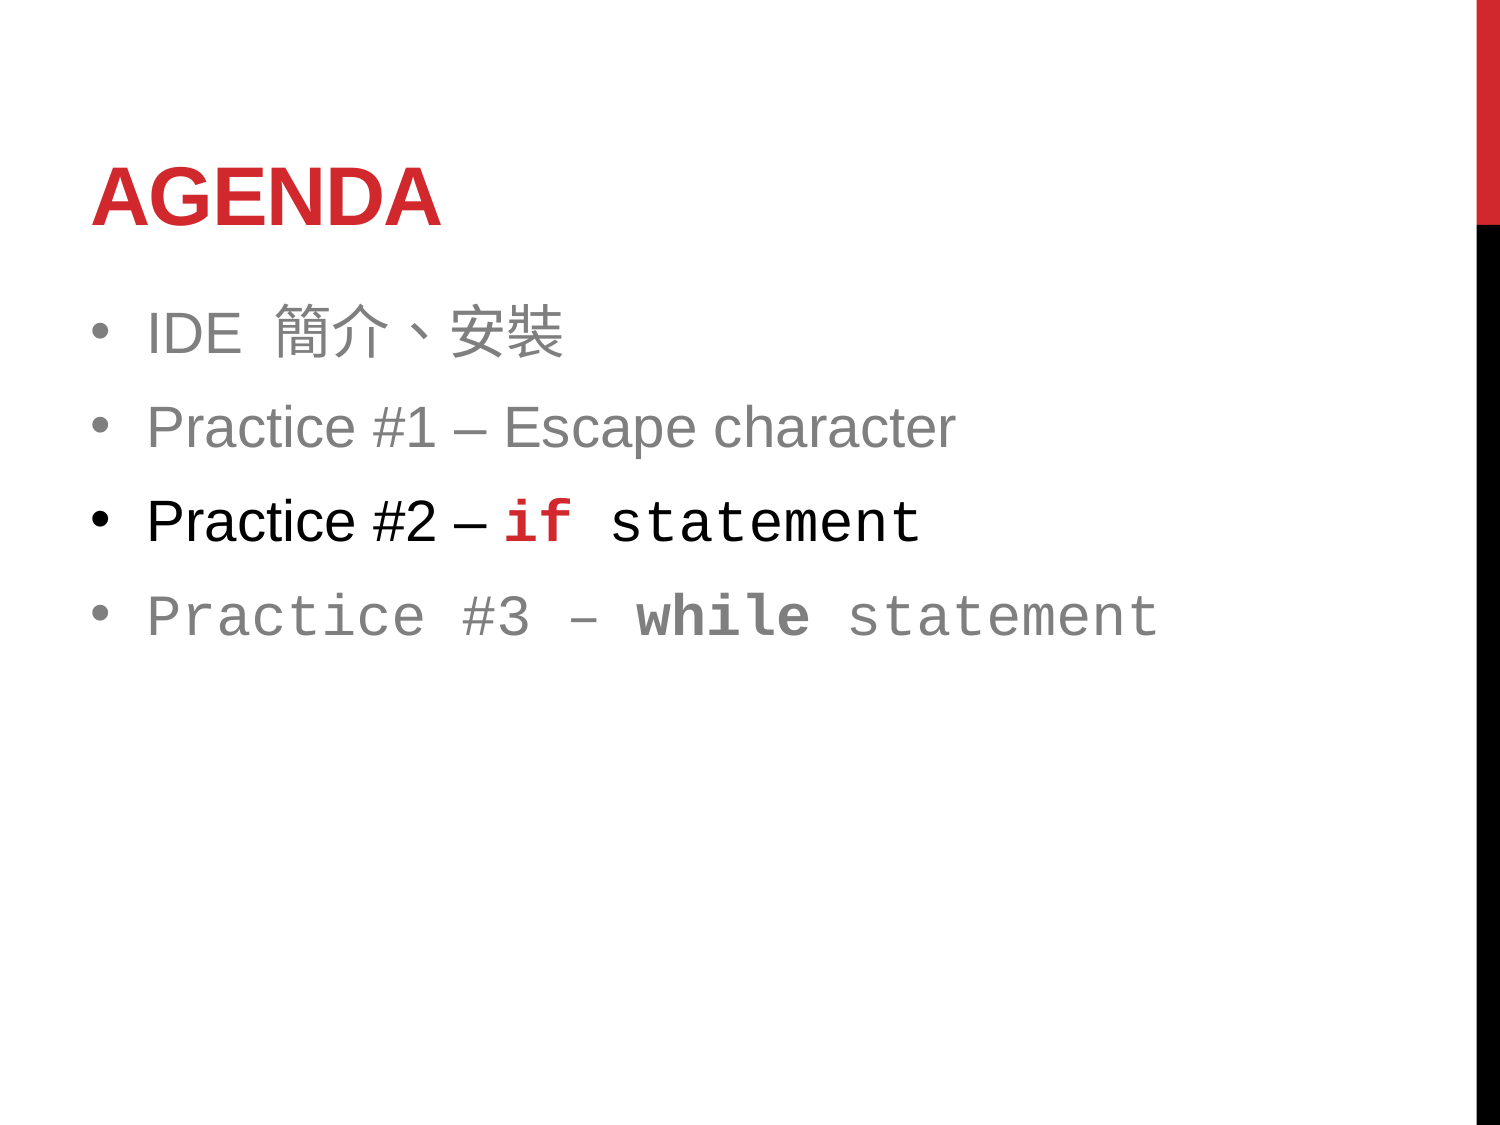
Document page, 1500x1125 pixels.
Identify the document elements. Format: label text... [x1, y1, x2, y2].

title Agenda [75, 25, 1025, 250]
list IDE 簡介、安裝 Practice #1 – Escape character Practice #2 – if statement Practice #3 – while statement [75, 287, 1325, 1005]
